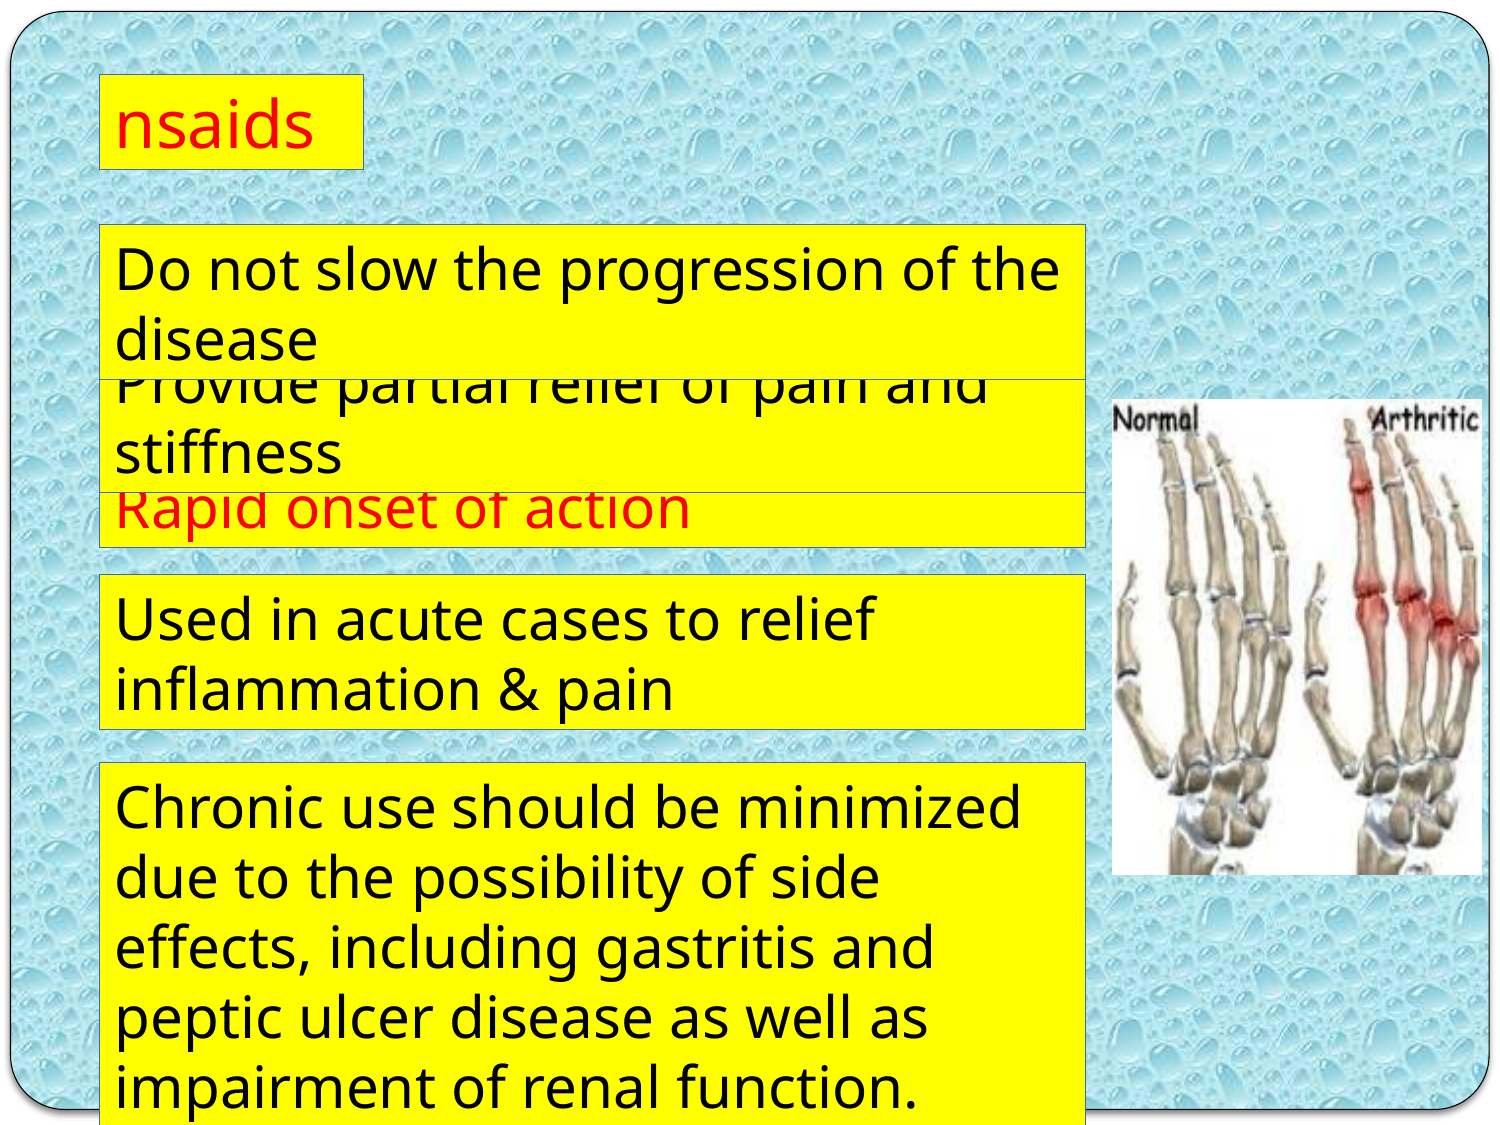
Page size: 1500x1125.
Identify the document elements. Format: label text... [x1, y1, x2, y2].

text_box Used in acute cases to relief inflammation & pain [99, 574, 1086, 730]
text_box Chronic use should be minimized due to the possibility of side effects, including gastritis and peptic ulcer disease as well as impairment of renal function. [99, 762, 1086, 1125]
text_box Provide partial relief of pain and stiffness [99, 380, 1086, 493]
text_box Do not slow the progression of the disease [99, 224, 1086, 380]
text_box nsaids [99, 74, 364, 170]
picture [12, 12, 1488, 1108]
text_box Rapid onset of action [99, 493, 1086, 548]
